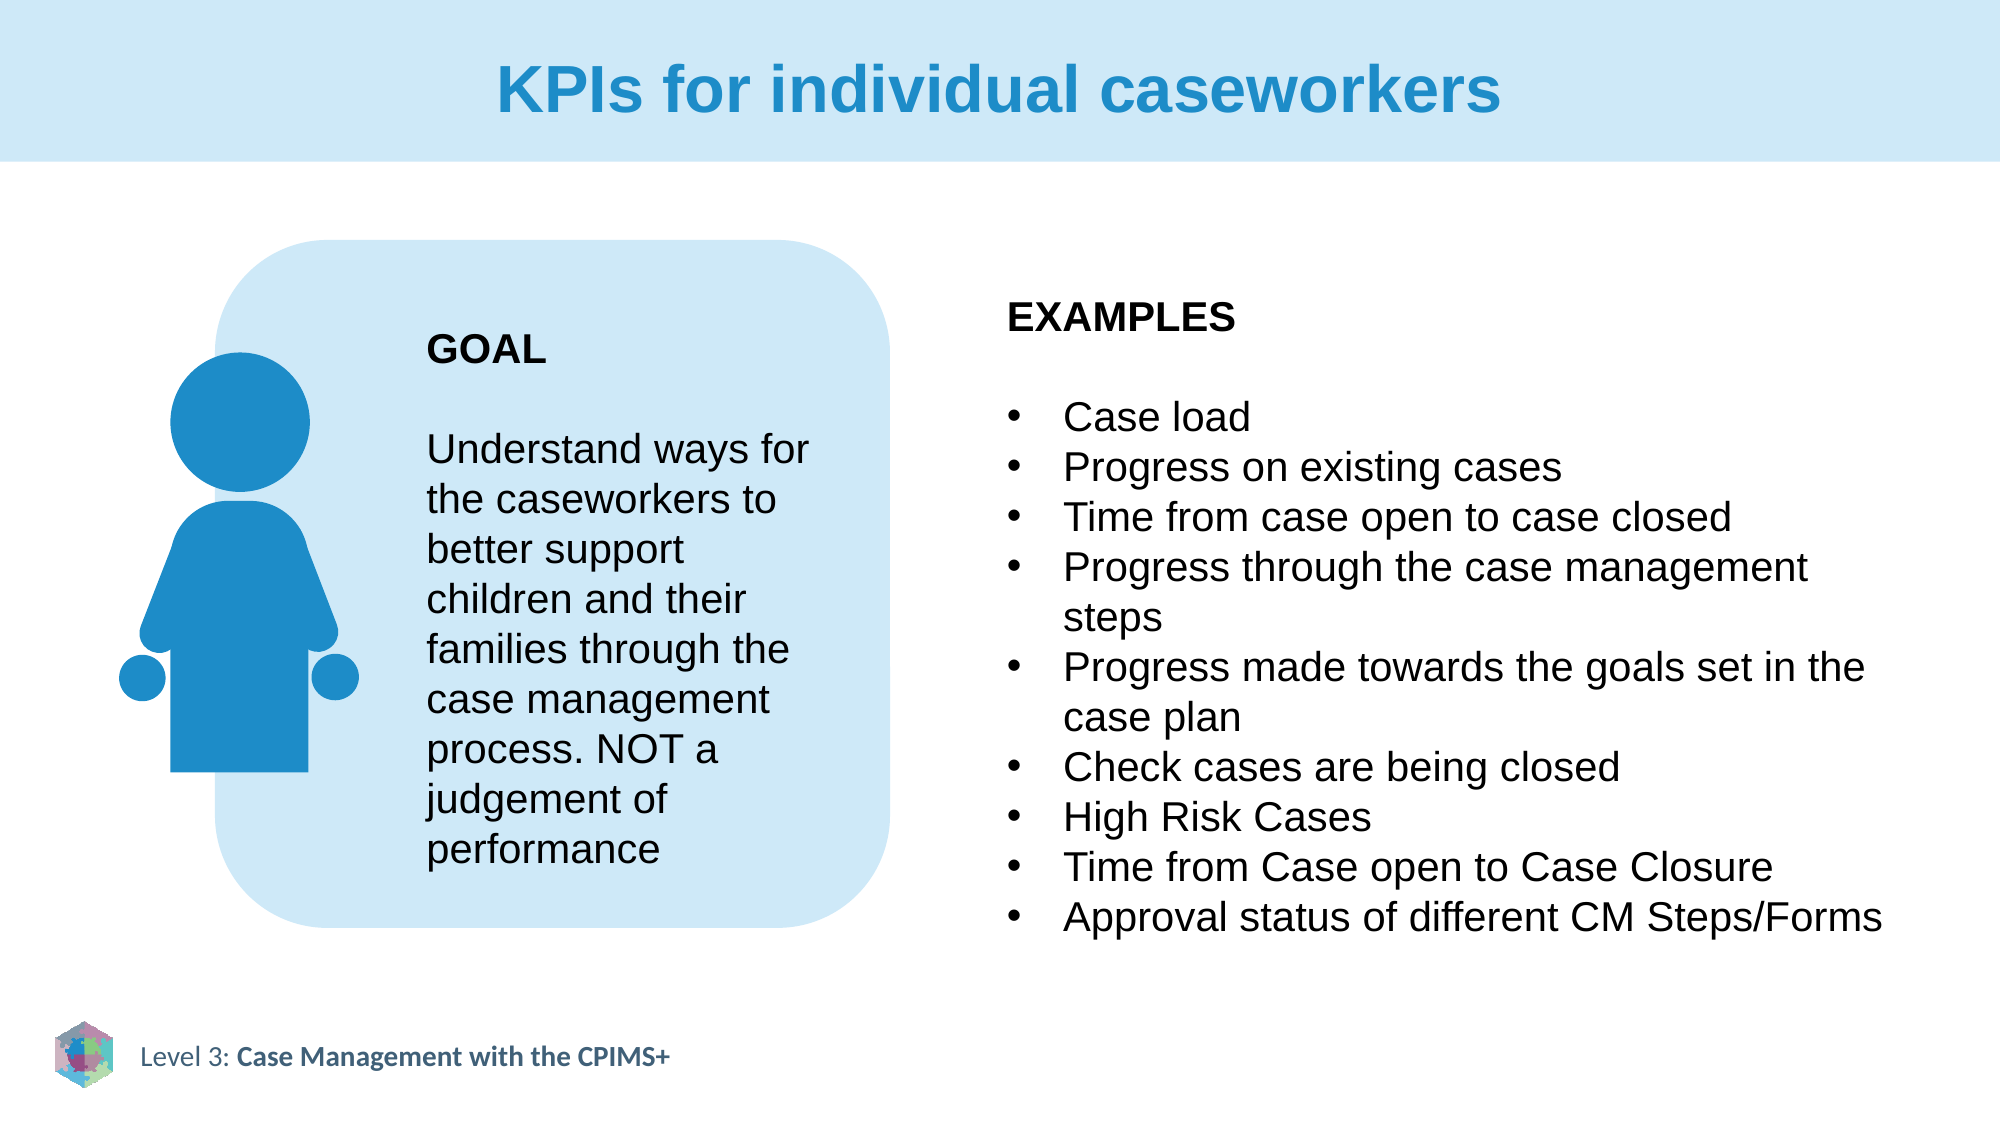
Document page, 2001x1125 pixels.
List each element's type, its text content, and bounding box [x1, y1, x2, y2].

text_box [128, 352, 350, 773]
picture [55, 1021, 113, 1088]
text_box [213, 238, 892, 929]
title KPIs for individual caseworkers [137, 19, 1863, 163]
text_box EXAMPLES Case load Progress on existing cases Time from case open to case closed Progress through the case management steps Progress made towards the goals set in the case plan Check cases are being closed High Risk Cases Time from Case open to Case Closure Approval status of different CM Steps/Forms [991, 282, 1908, 948]
text_box GOAL Understand ways for the caseworkers to better support children and their families through the case management process. NOT a judgement of performance [411, 314, 841, 880]
